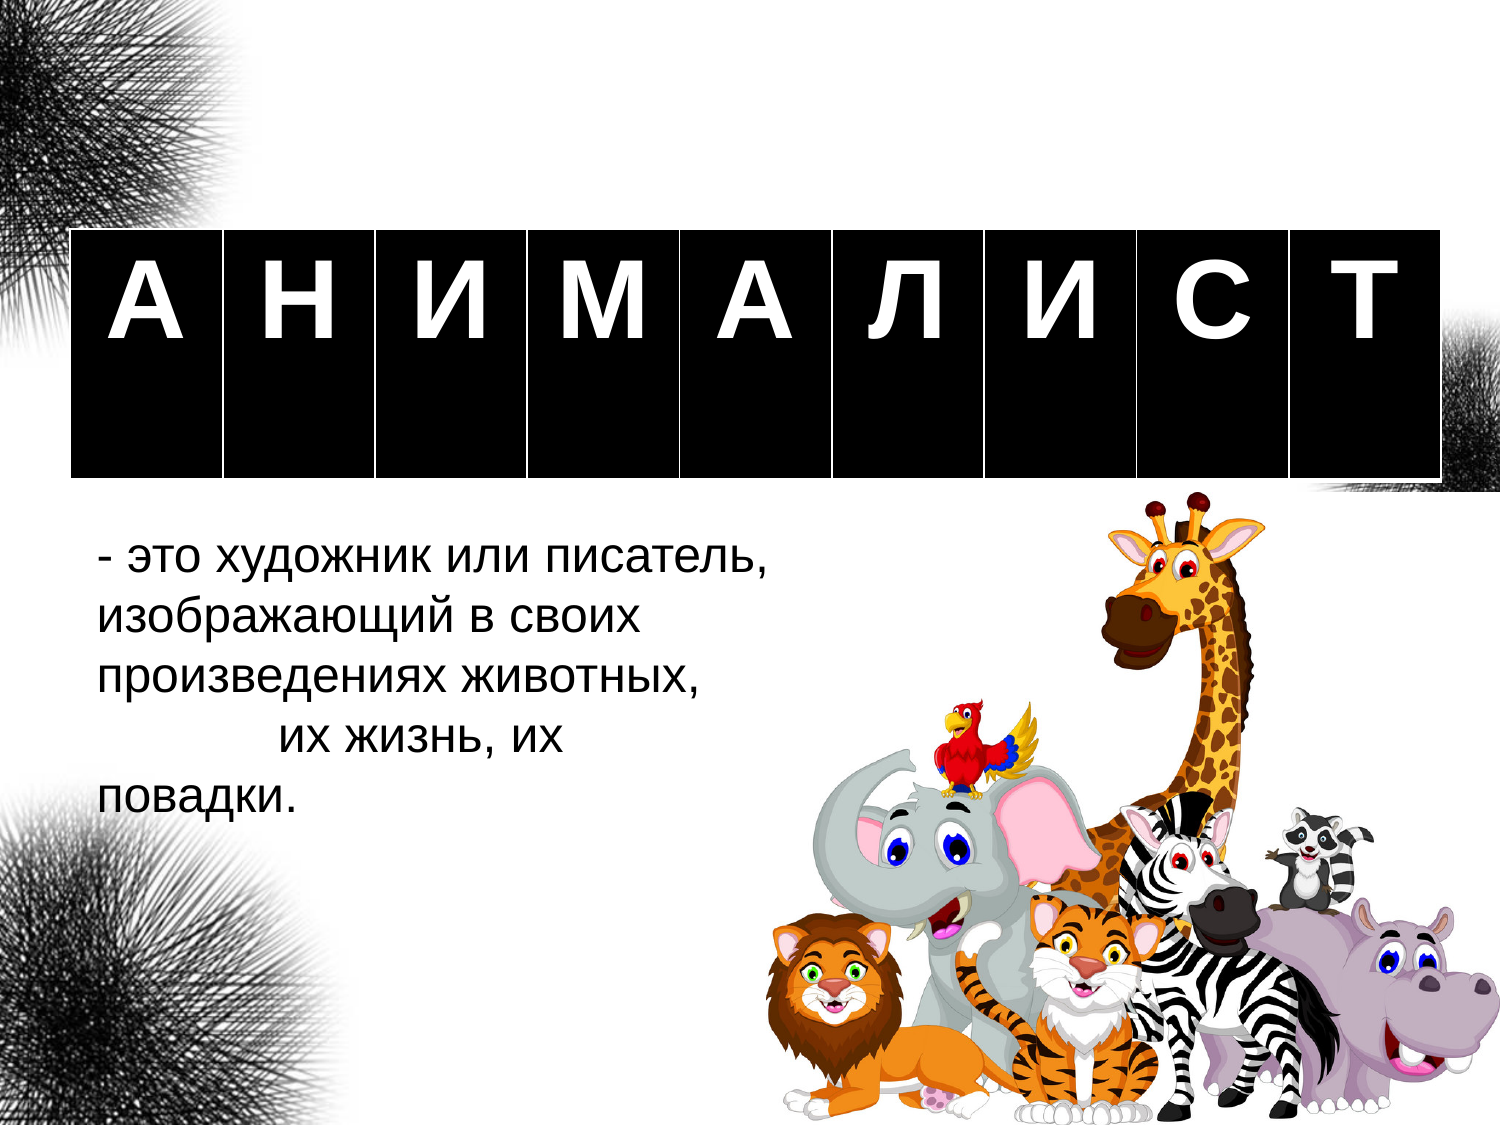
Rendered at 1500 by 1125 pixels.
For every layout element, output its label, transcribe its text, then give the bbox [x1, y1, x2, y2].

table_header М [528, 230, 679, 478]
table_header Н [224, 230, 374, 478]
table_header А [71, 230, 222, 478]
table_header А [680, 230, 831, 478]
table_header И [376, 230, 526, 478]
text_box - это художник или писатель, изображающий в своих произведениях животных, их жизнь, их повадки. [81, 515, 760, 831]
table_header С [1137, 230, 1288, 478]
table_header И [985, 230, 1136, 478]
table_header Т [1290, 230, 1440, 478]
table_header Л [833, 230, 983, 478]
picture [0, 0, 1500, 1125]
